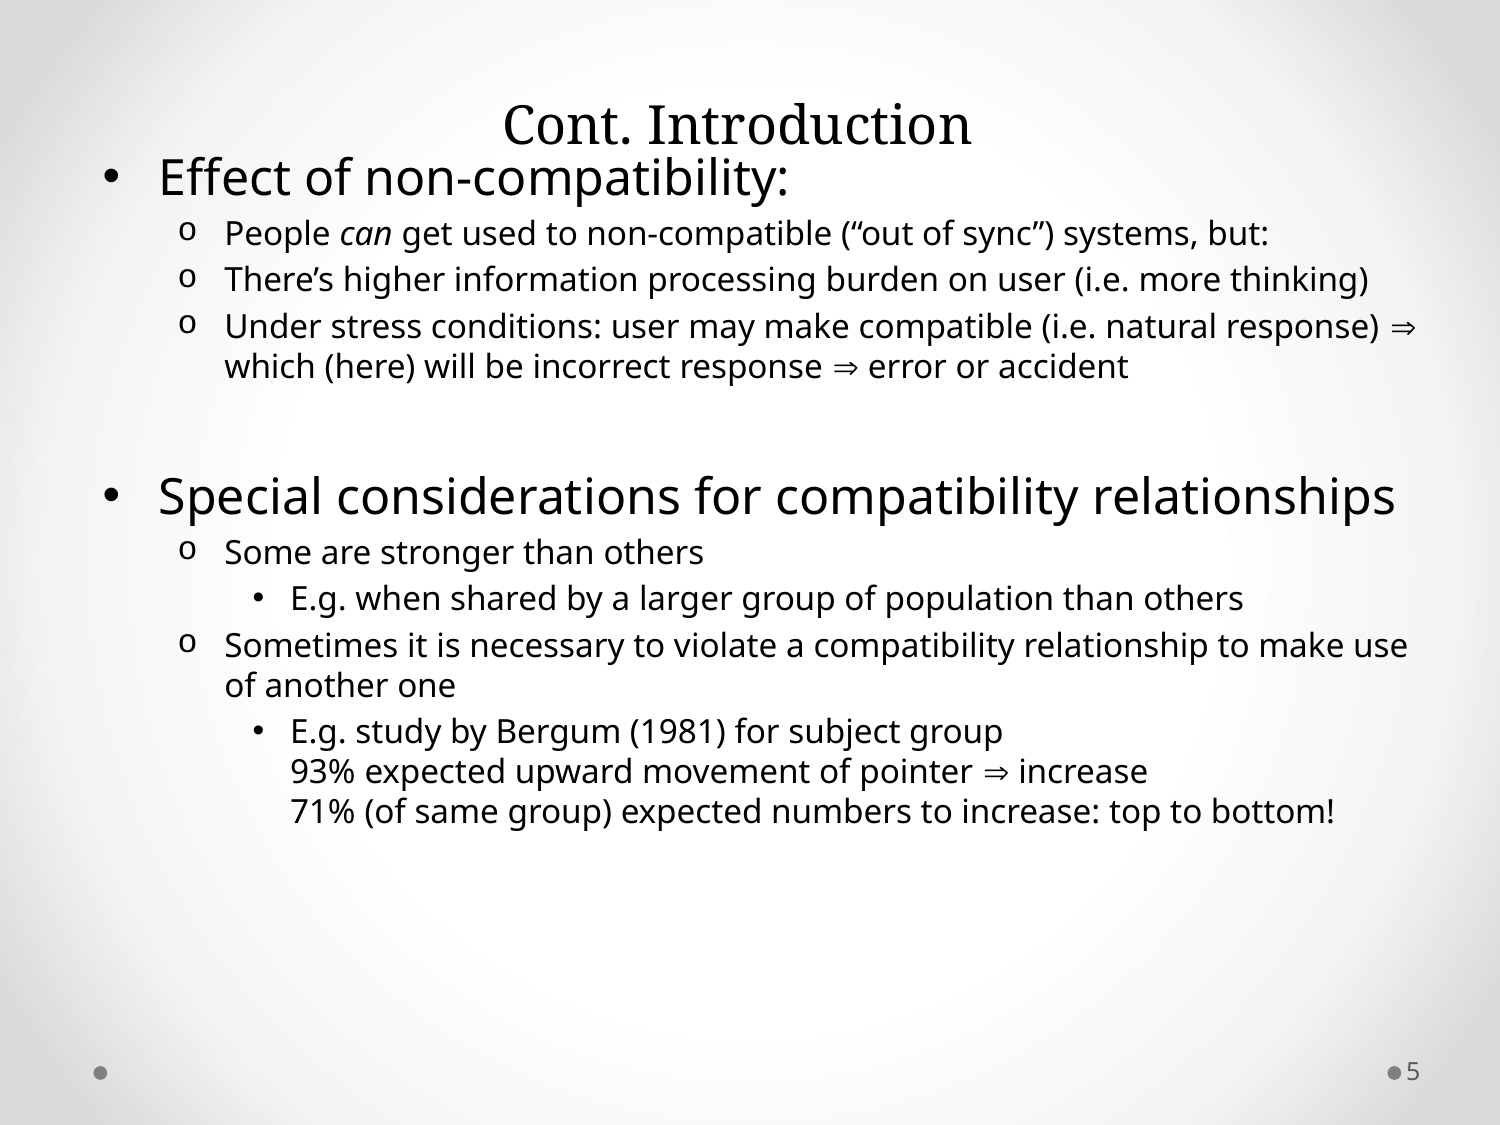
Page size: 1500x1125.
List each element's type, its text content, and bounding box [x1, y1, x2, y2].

list Effect of non-compatibility: People can get used to non-compatible (“out of sync”) systems, but: There’s higher information processing burden on user (i.e. more thinking) Under stress conditions: user may make compatible (i.e. natural response)  which (here) will be incorrect response  error or accident Special considerations for compatibility relationships Some are stronger than others E.g. when shared by a larger group of population than others Sometimes it is necessary to violate a compatibility relationship to make use of another one E.g. study by Bergum (1981) for subject group 93% expected upward movement of pointer  increase 71% (of same group) expected numbers to increase: top to bottom! [87, 137, 1463, 1113]
title Cont. Introduction [62, 62, 1413, 163]
picture [0, 1, 1500, 1125]
slide_number 5 [1401, 1042, 1494, 1103]
